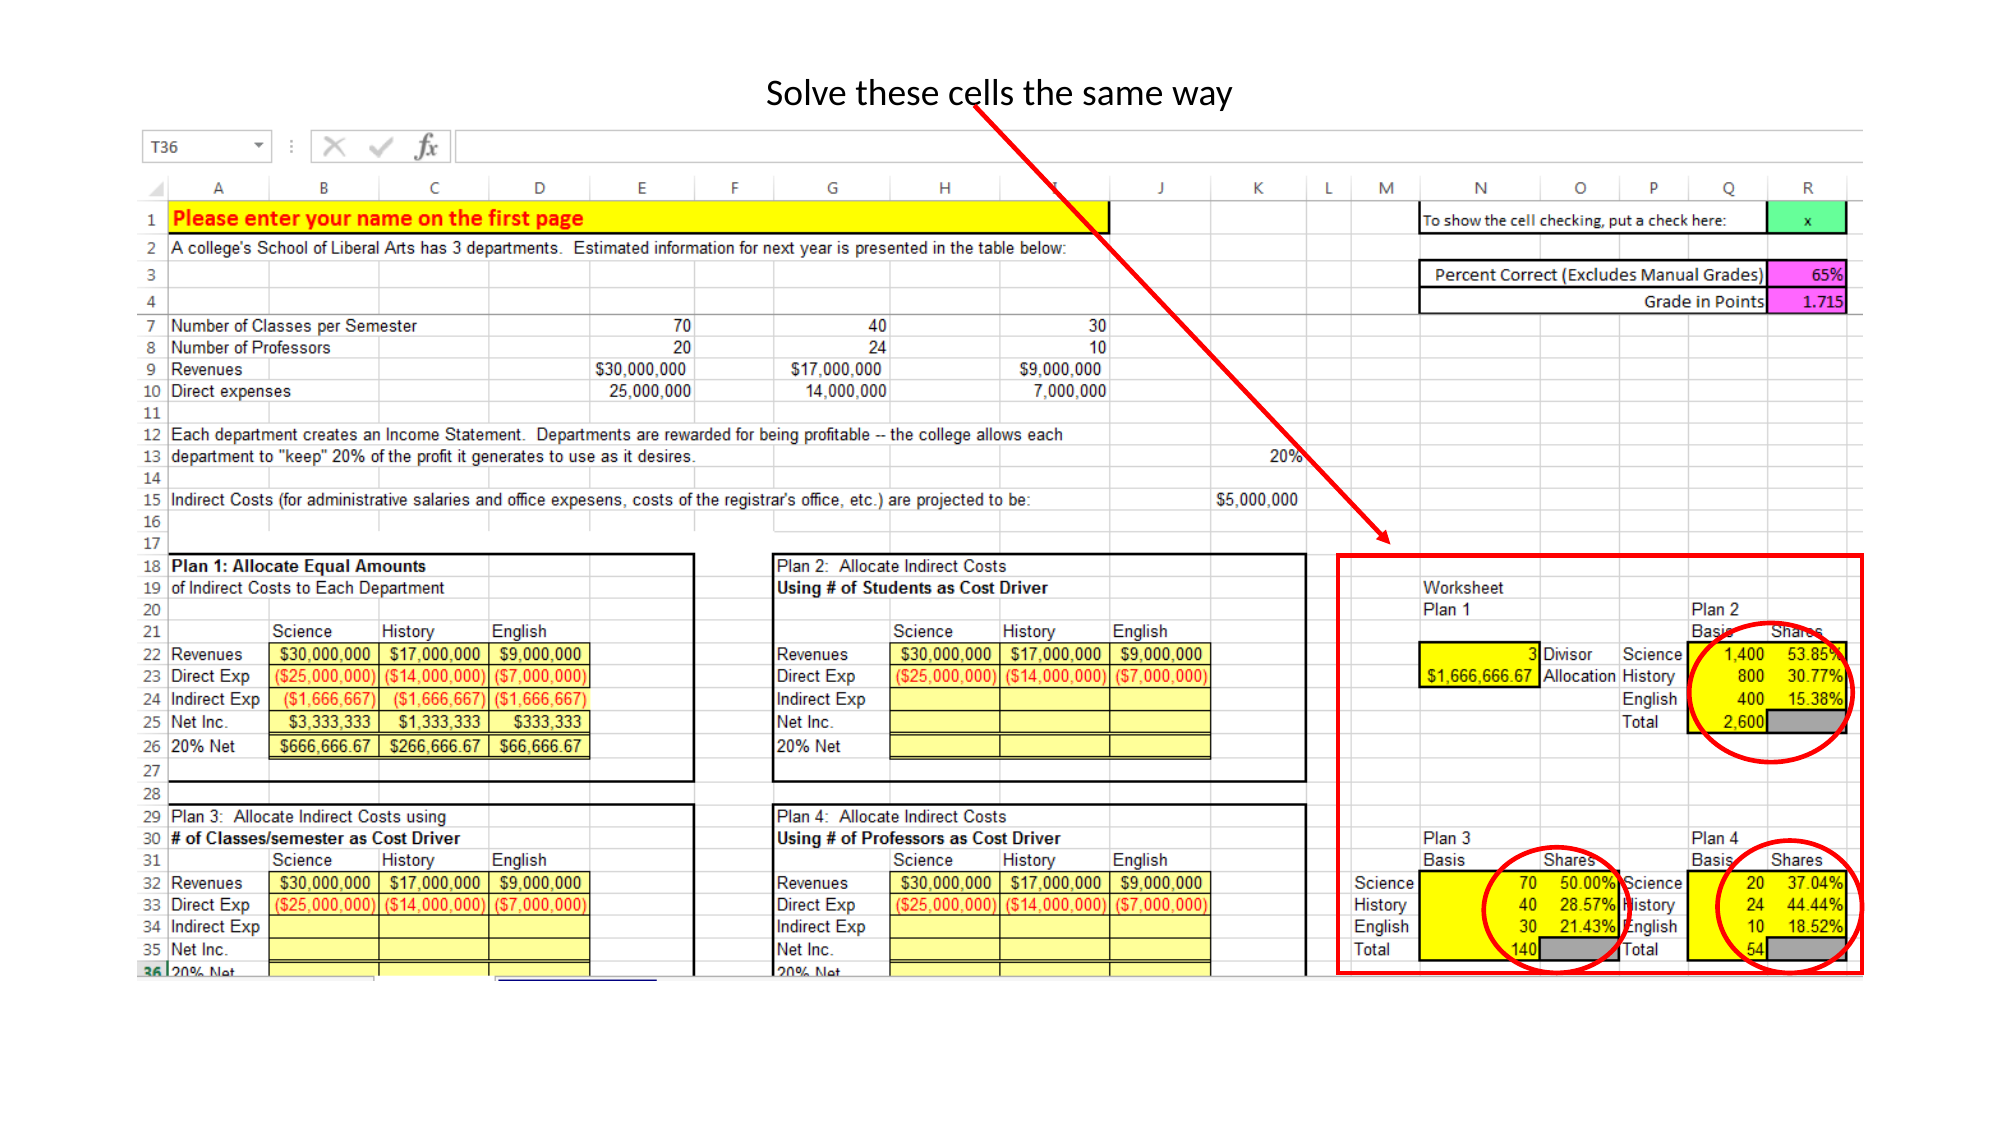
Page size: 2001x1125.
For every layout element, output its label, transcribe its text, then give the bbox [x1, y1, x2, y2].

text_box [974, 105, 1391, 545]
text_box Solve these cells the same way [751, 60, 1249, 121]
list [137, 121, 1863, 981]
